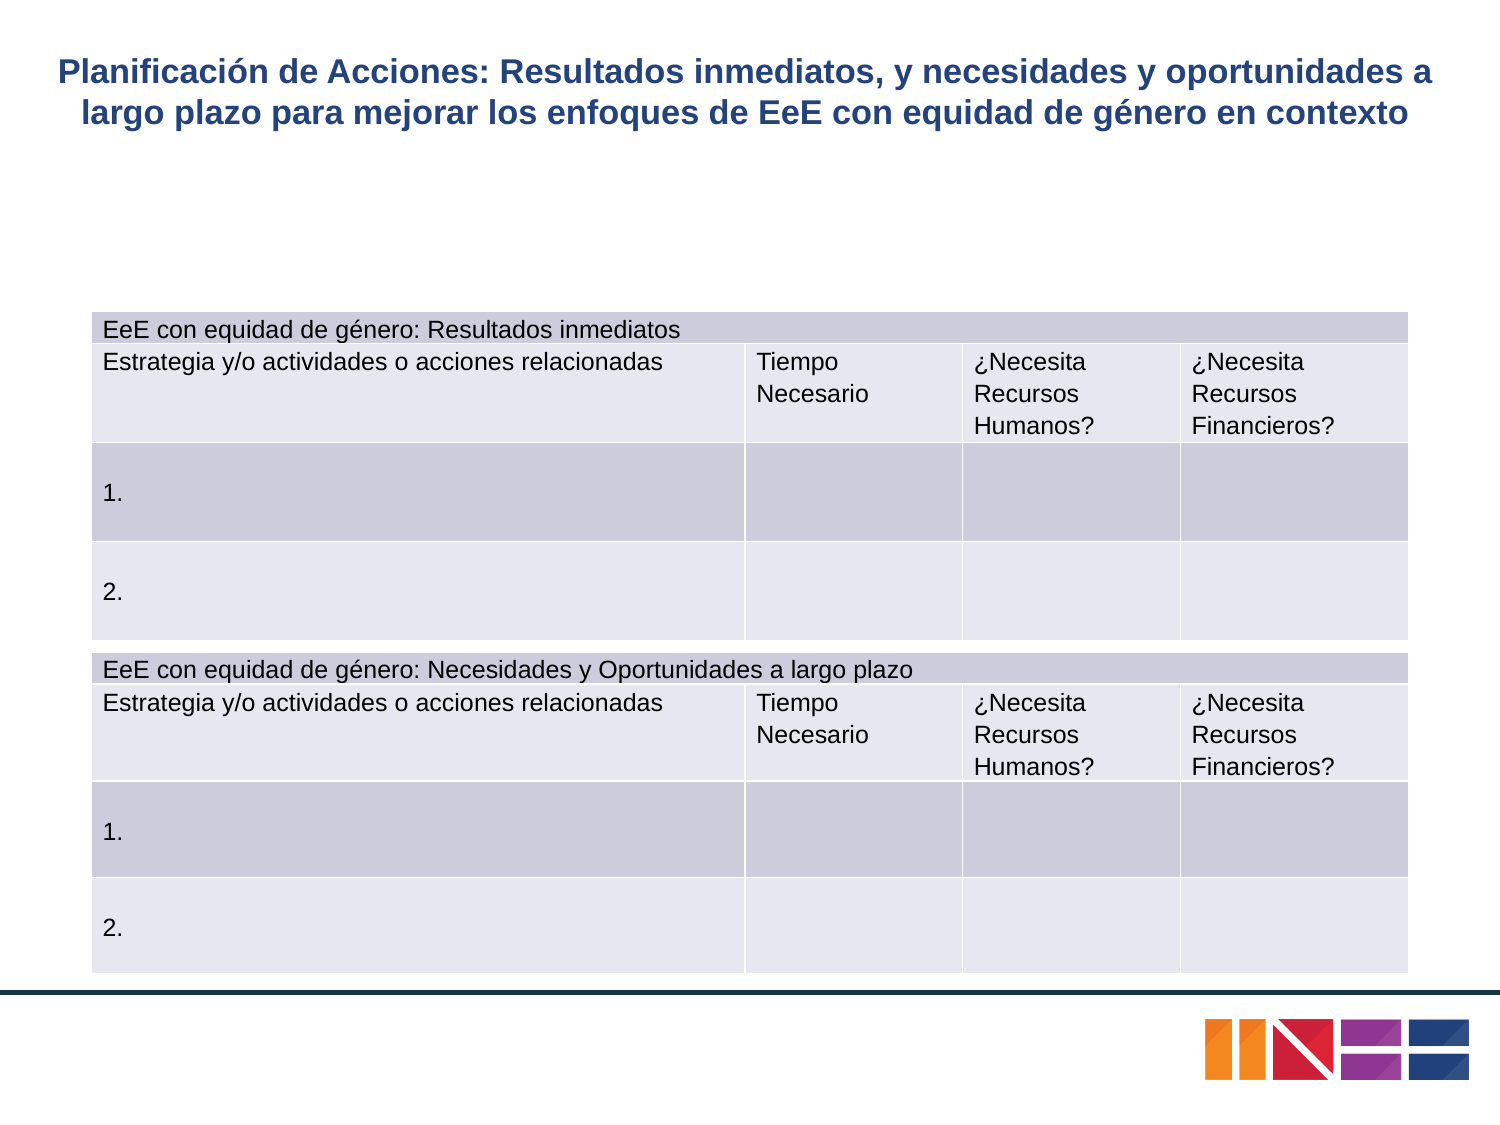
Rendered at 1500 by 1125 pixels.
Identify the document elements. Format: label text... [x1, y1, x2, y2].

table_cell [1181, 542, 1408, 640]
table_cell 1. [92, 443, 744, 541]
table_cell [963, 782, 1180, 877]
table_cell [1181, 878, 1408, 973]
table_cell [1181, 782, 1408, 877]
table_cell [963, 542, 1180, 640]
title Planificación de Acciones: Resultados inmediatos, y necesidades y oportunidades a largo plazo para mejorar los enfoques de EeE con equidad de género en contexto [23, 33, 1468, 173]
table_cell 1. [92, 782, 744, 877]
table_cell Estrategia y/o actividades o acciones relacionadas [92, 344, 744, 442]
table_cell ¿Necesita Recursos Financieros? [1181, 344, 1408, 442]
picture [1205, 1019, 1469, 1080]
table_cell [746, 878, 962, 973]
table_cell [963, 443, 1180, 541]
table_cell [746, 542, 962, 640]
table_cell [963, 878, 1180, 973]
table_cell [1181, 443, 1408, 541]
table_cell Estrategia y/o actividades o acciones relacionadas [92, 685, 744, 780]
table_cell [746, 782, 962, 877]
table_cell Tiempo Necesario [746, 344, 962, 442]
table_cell ¿Necesita Recursos Financieros? [1181, 685, 1408, 780]
table_cell [746, 443, 962, 541]
table_header EeE con equidad de género: Resultados inmediatos [92, 312, 1408, 343]
table_cell ¿Necesita Recursos Humanos? [963, 685, 1180, 780]
table_cell ¿Necesita Recursos Humanos? [963, 344, 1180, 442]
table_cell 2. [92, 542, 744, 640]
table_cell 2. [92, 878, 744, 973]
table_cell Tiempo Necesario [746, 685, 962, 780]
table_header EeE con equidad de género: Necesidades y Oportunidades a largo plazo [92, 653, 1408, 683]
